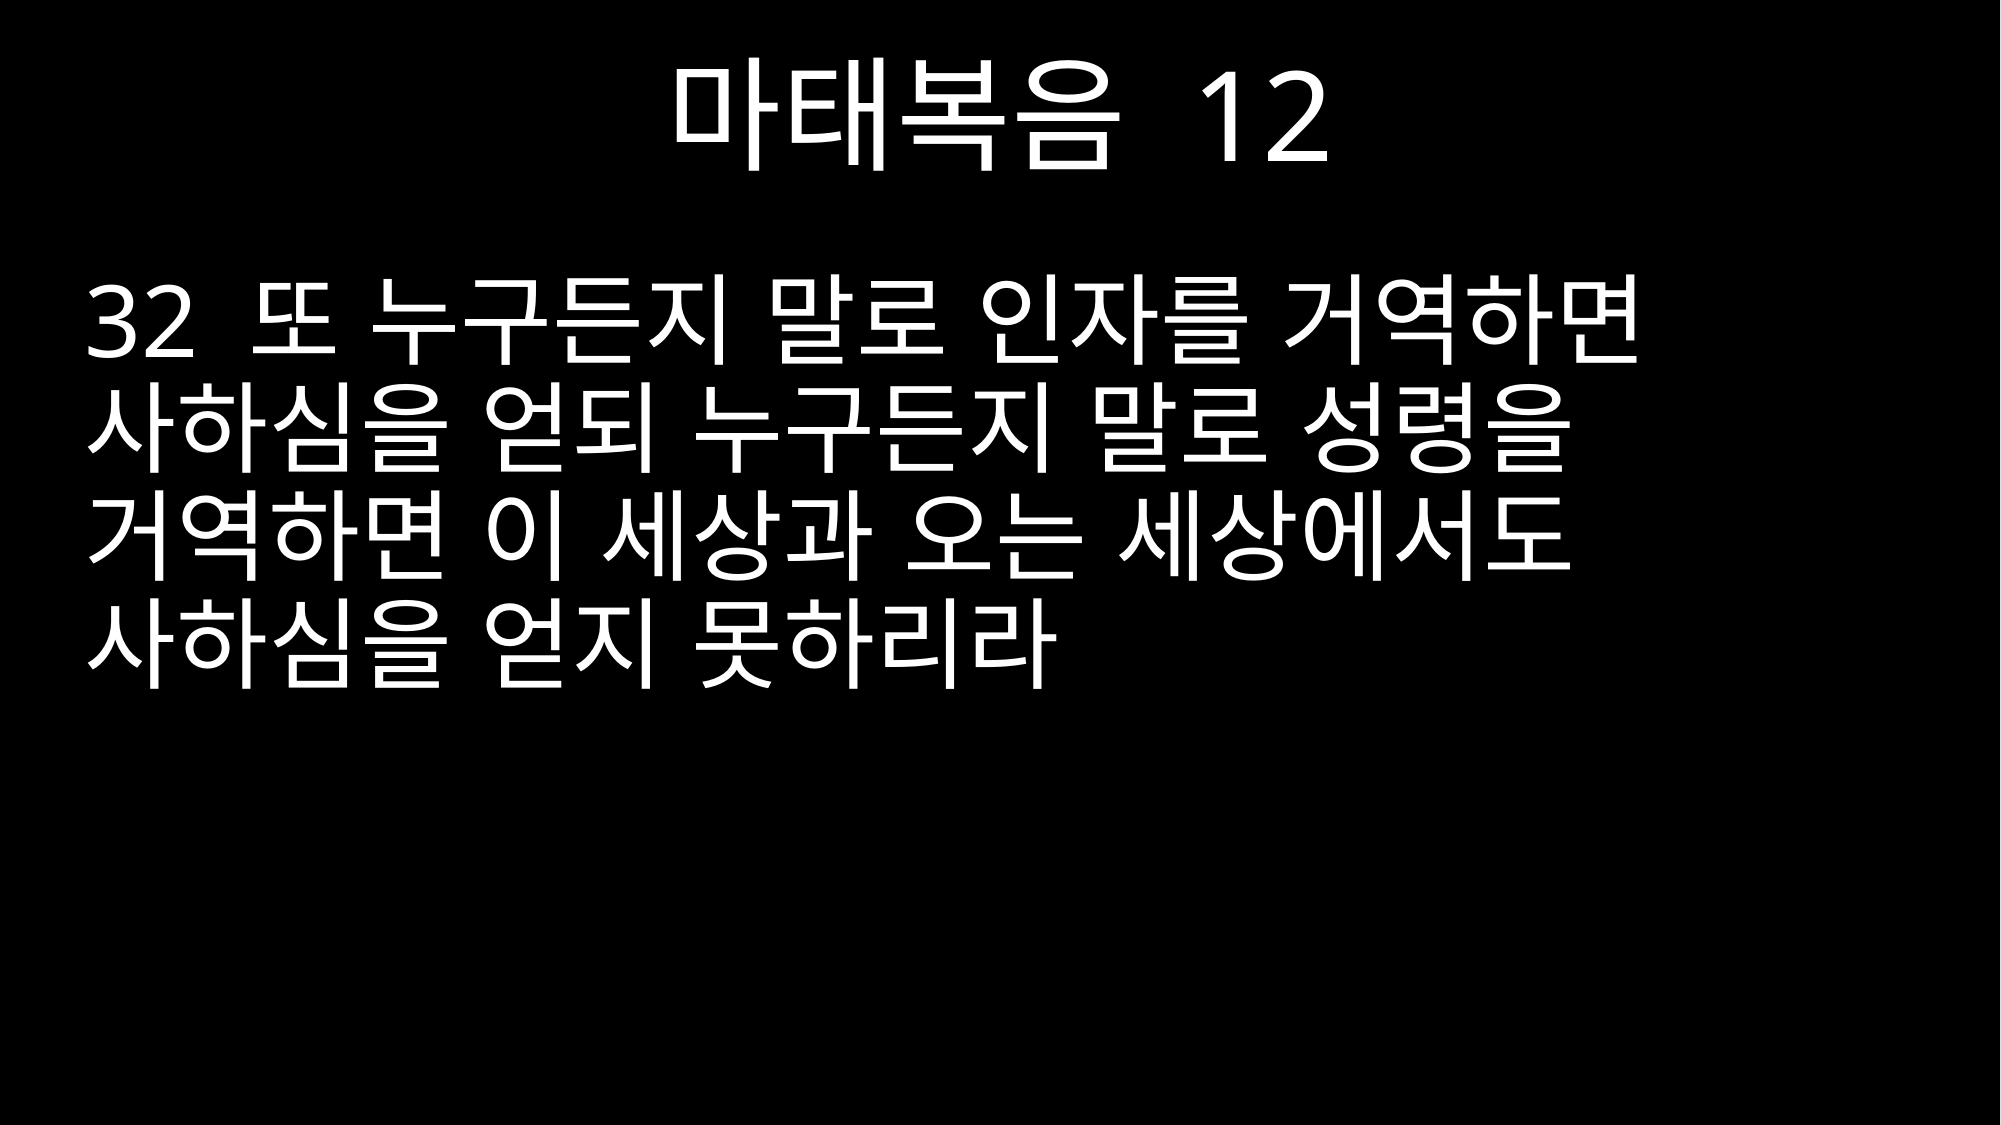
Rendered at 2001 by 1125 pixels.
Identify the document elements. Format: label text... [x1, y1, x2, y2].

picture [0, 0, 2001, 1125]
list 32 또 누구든지 말로 인자를 거역하면 사하심을 얻되 누구든지 말로 성령을 거역하면 이 세상과 오는 세상에서도 사하심을 얻지 못하리라 [69, 263, 1953, 423]
footer 마태복음 12 [0, 32, 2000, 192]
